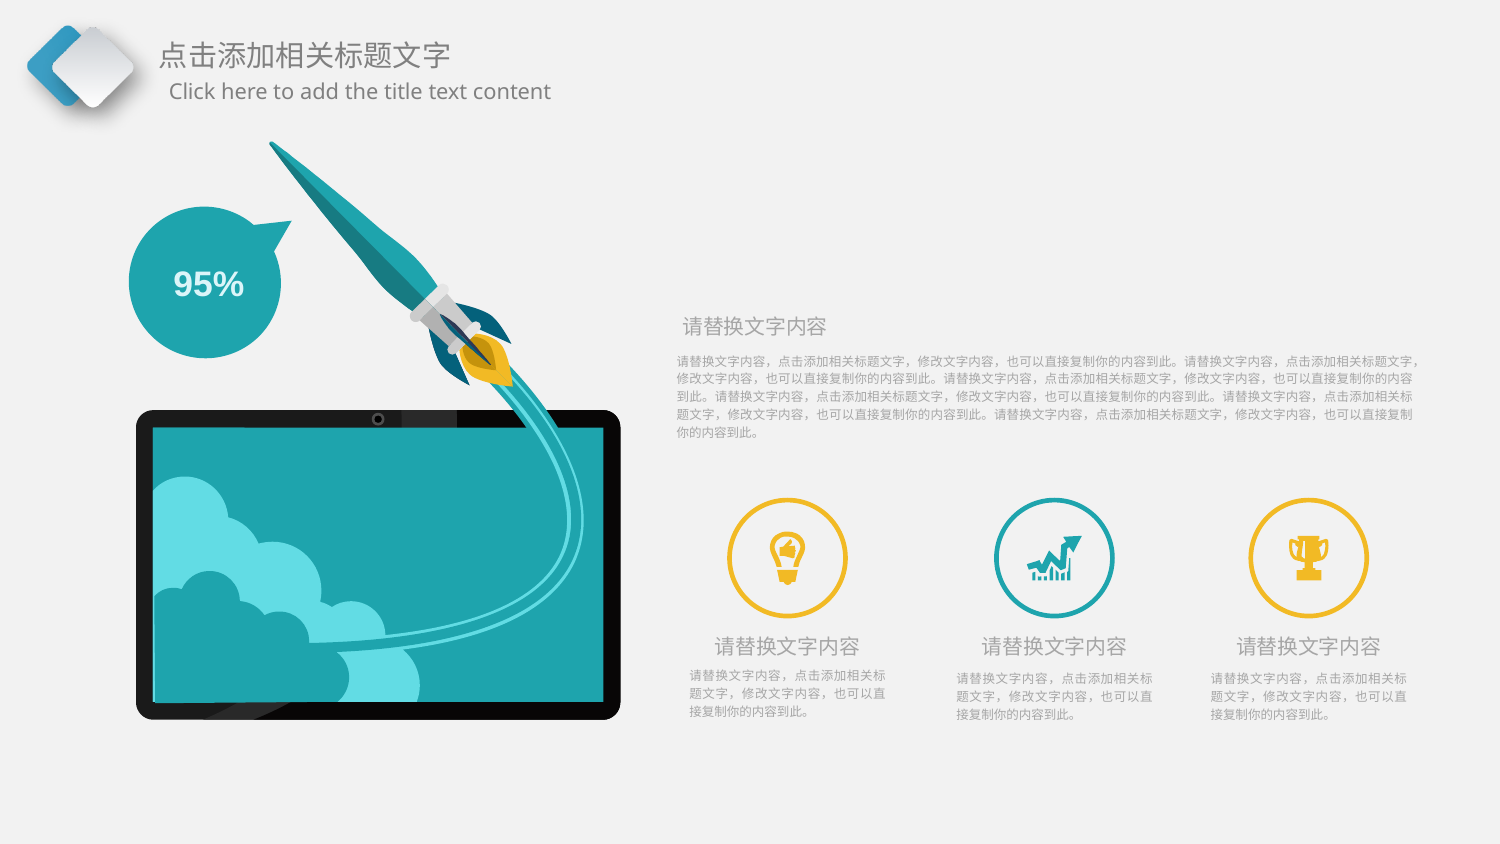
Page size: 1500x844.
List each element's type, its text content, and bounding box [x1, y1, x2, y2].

text_box 请替换文字内容，点击添加相关标题文字，修改文字内容，也可以直接复制你的内容到此。 [1210, 667, 1407, 722]
text_box [769, 531, 806, 567]
text_box [727, 497, 848, 619]
text_box [1055, 569, 1059, 581]
text_box 请替换文字内容，点击添加相关标题文字，修改文字内容，也可以直接复制你的内容到此。请替换文字内容，点击添加相关标题文字，修改文字内容，也可以直接复制你的内容到此。请替换文字内容，点击添加相关标题文字，修改文字内容，也可以直接复制你的内容到此。请替换文字内容，点击添加相关标题文字，修改文字内容，也可以直接复制你的内容到此。请替换文字内容，点击添加相关标题文字，修改文字内容，也可以直接复制你的内容到此。请替换文字内容，点击添加相关标题文字，修改文字内容，也可以直接复制你的内容到此。 [676, 350, 1412, 441]
text_box [1032, 571, 1036, 581]
text_box [1049, 566, 1054, 581]
text_box [1026, 535, 1082, 573]
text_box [17, 15, 143, 118]
text_box [1289, 535, 1329, 581]
text_box [1067, 558, 1071, 581]
text_box [994, 497, 1115, 619]
text_box 请替换文字内容 [1236, 628, 1382, 659]
text_box [1248, 497, 1369, 619]
text_box 请替换文字内容 [981, 628, 1128, 659]
text_box Click here to add the title text content [157, 71, 564, 110]
text_box [777, 569, 798, 586]
text_box 点击添加相关标题文字 [149, 32, 503, 78]
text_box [130, 185, 289, 363]
text_box 请替换文字内容，点击添加相关标题文字，修改文字内容，也可以直接复制你的内容到此。 [956, 667, 1153, 722]
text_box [135, 140, 621, 720]
text_box 请替换文字内容，点击添加相关标题文字，修改文字内容，也可以直接复制你的内容到此。 [689, 665, 886, 720]
text_box 请替换文字内容 [714, 628, 861, 659]
text_box 请替换文字内容 [682, 308, 833, 339]
